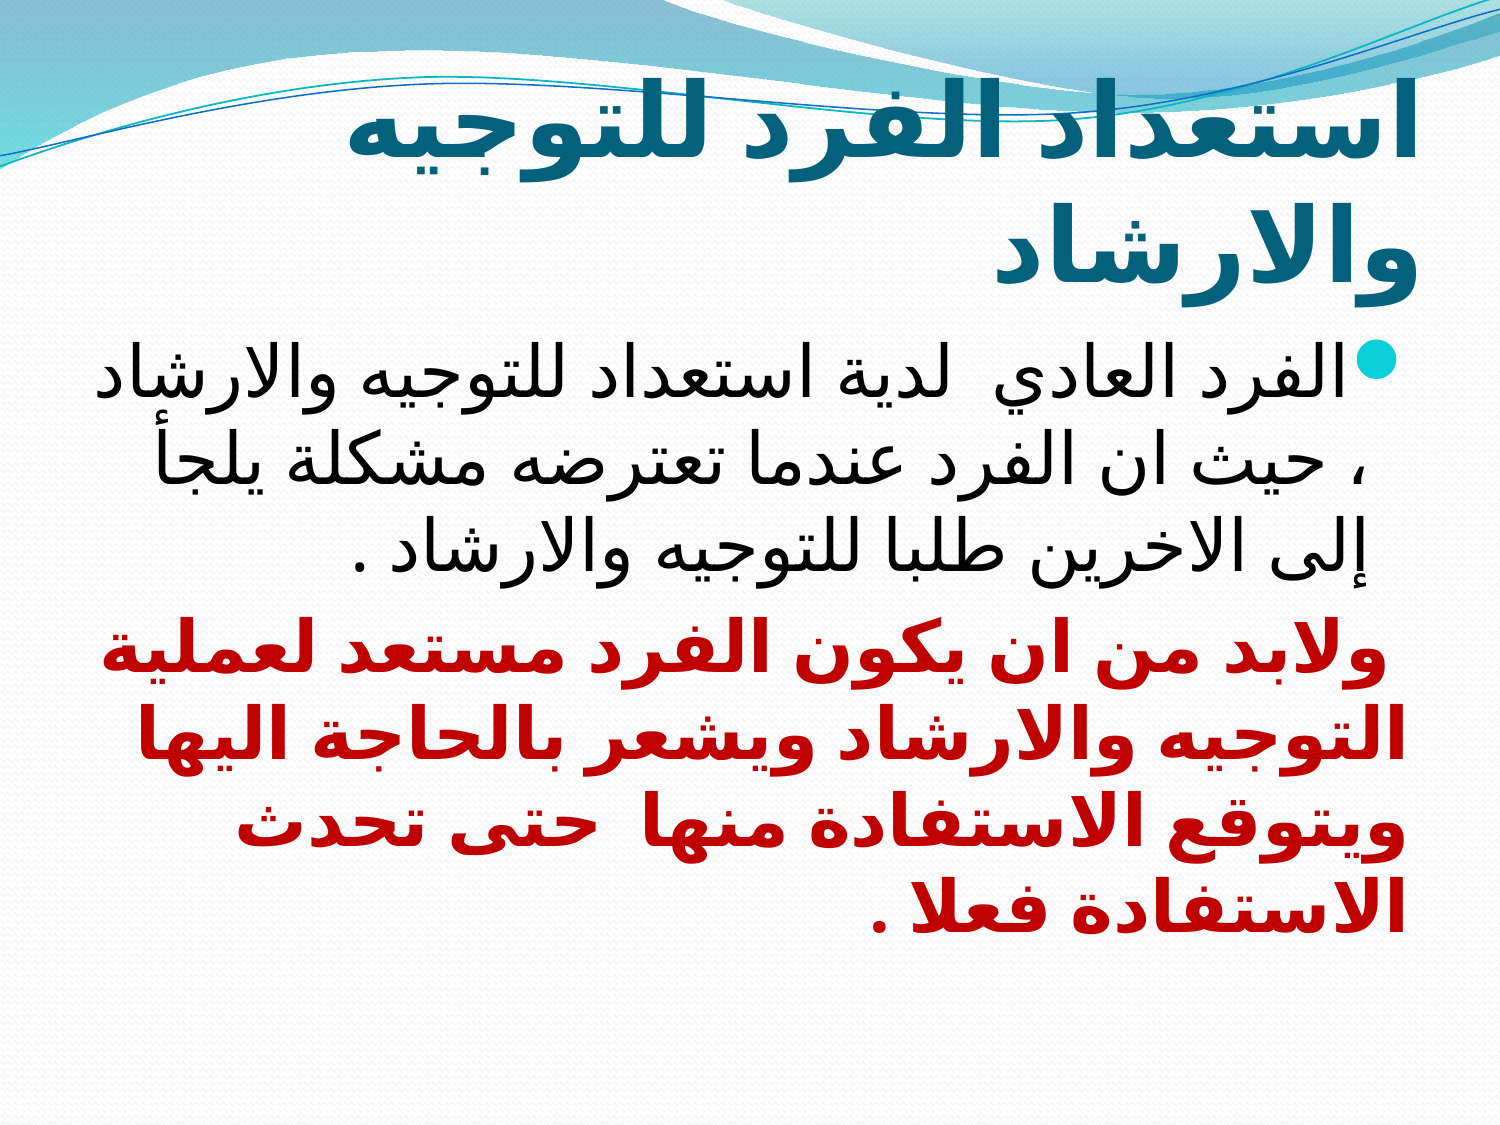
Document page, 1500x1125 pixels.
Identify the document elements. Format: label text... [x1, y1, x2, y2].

list الفرد العادي لدية استعداد للتوجيه والارشاد ، حيث ان الفرد عندما تعترضه مشكلة يلجأ إلى الاخرين طلبا للتوجيه والارشاد . ولابد من ان يكون الفرد مستعد لعملية التوجيه والارشاد ويشعر بالحاجة اليها ويتوقع الاستفادة منها حتى تحدث الاستفادة فعلا . [75, 317, 1425, 1038]
title استعداد الفرد للتوجيه والارشاد [75, 115, 1425, 303]
